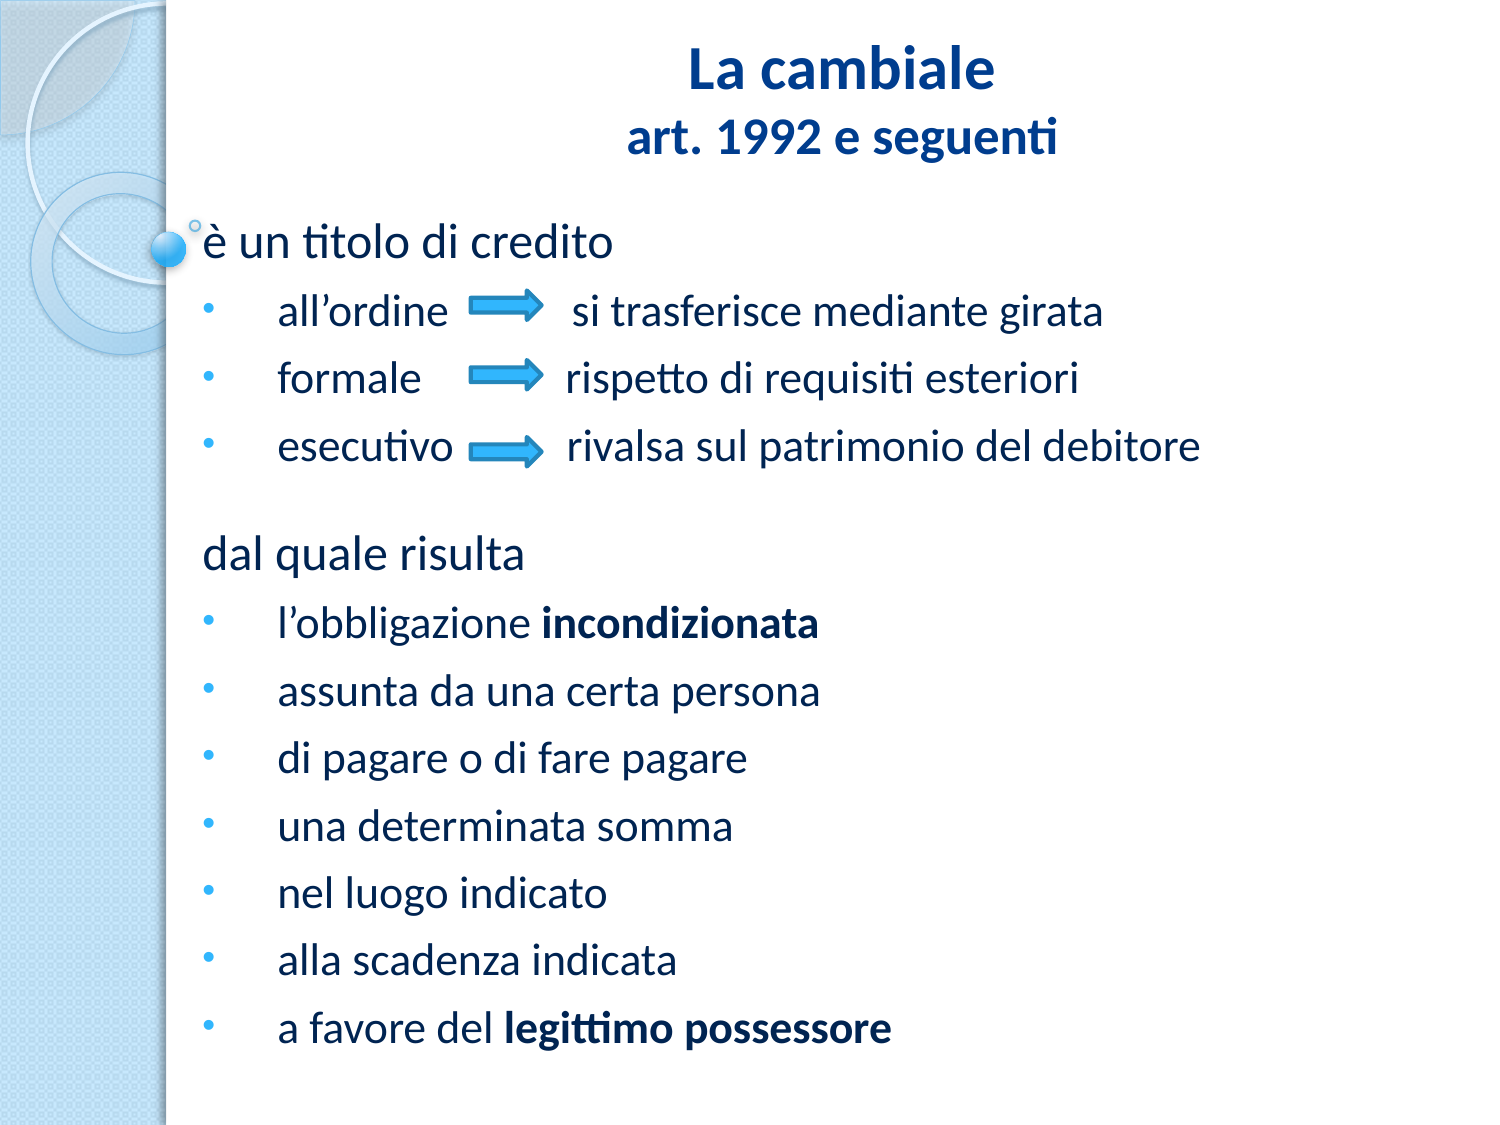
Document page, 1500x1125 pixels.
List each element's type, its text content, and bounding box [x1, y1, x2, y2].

text_box [468, 358, 544, 392]
title La cambiale art. 1992 e seguenti [234, 19, 1450, 173]
subtitle è un titolo di credito all’ordine si trasferisce mediante girata formale rispetto di requisiti esteriori esecutivo rivalsa sul patrimonio del debitore dal quale risulta l’obbligazione incondizionata assunta da una certa persona di pagare o di fare pagare una determinata somma nel luogo indicato alla scadenza indicata a favore del legittimo possessore [183, 208, 1471, 1071]
text_box [468, 435, 544, 469]
text_box [468, 288, 544, 322]
